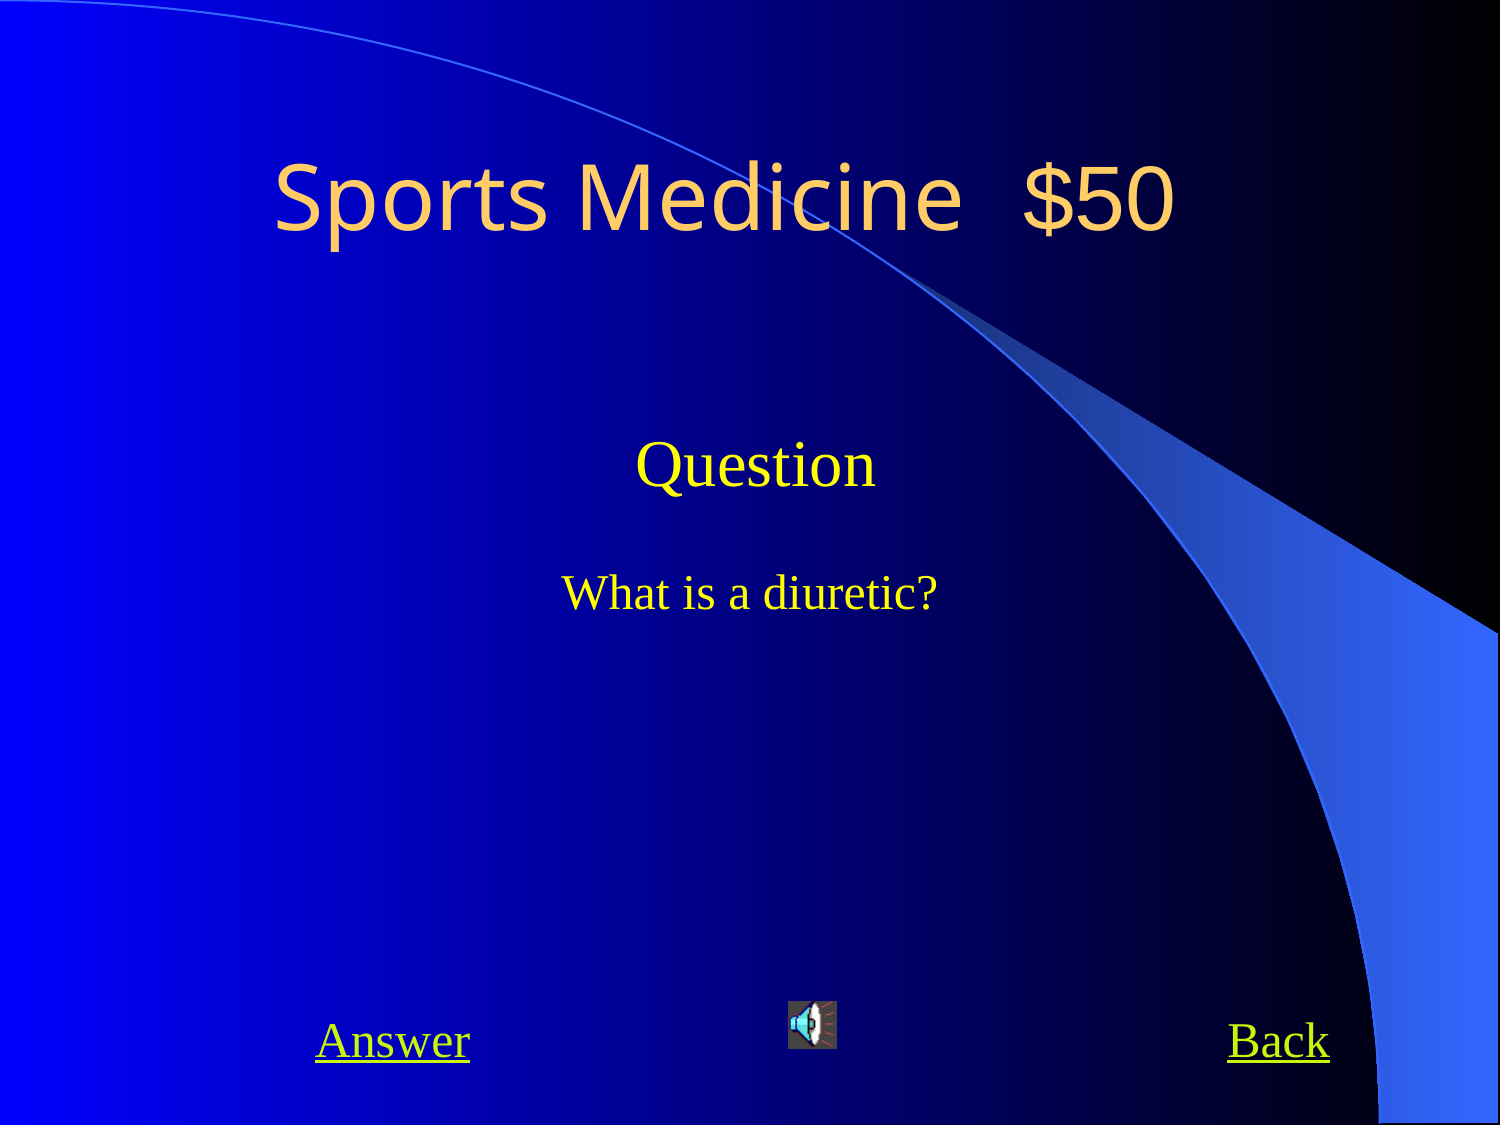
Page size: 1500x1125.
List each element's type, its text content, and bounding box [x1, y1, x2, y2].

text_box Answer [300, 999, 625, 1075]
text_box Back [1212, 999, 1438, 1075]
picture [787, 999, 838, 1051]
text_box Question What is a diuretic? [99, 412, 1413, 628]
title Sports Medicine $50 [87, 99, 1363, 288]
